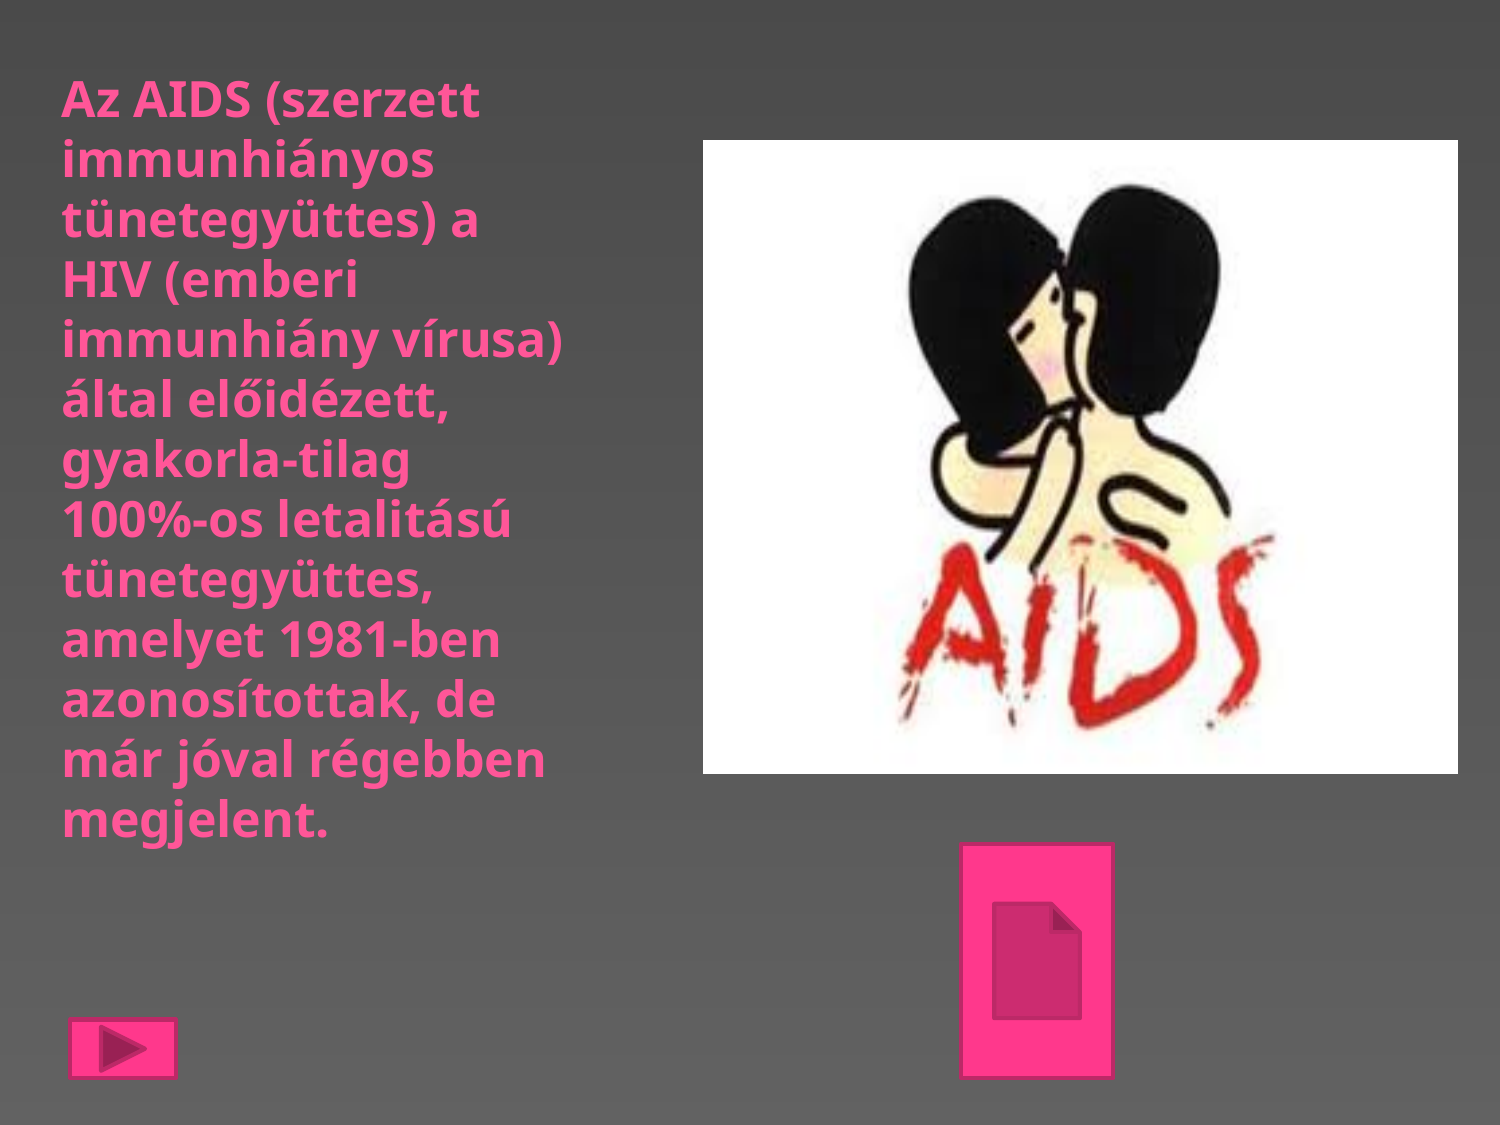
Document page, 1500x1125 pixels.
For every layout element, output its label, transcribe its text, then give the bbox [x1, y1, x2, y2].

list Az AIDS (szerzett immunhiányos tünetegyüttes) a HIV (emberi immunhiány vírusa) által előidézett, gyakorla-tilag 100%-os letalitású tünetegyüttes, amelyet 1981-ben azonosítottak, de már jóval régebben megjelent. [46, 60, 587, 1036]
text_box [959, 842, 1115, 1080]
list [702, 140, 1458, 774]
text_box [68, 1017, 178, 1080]
